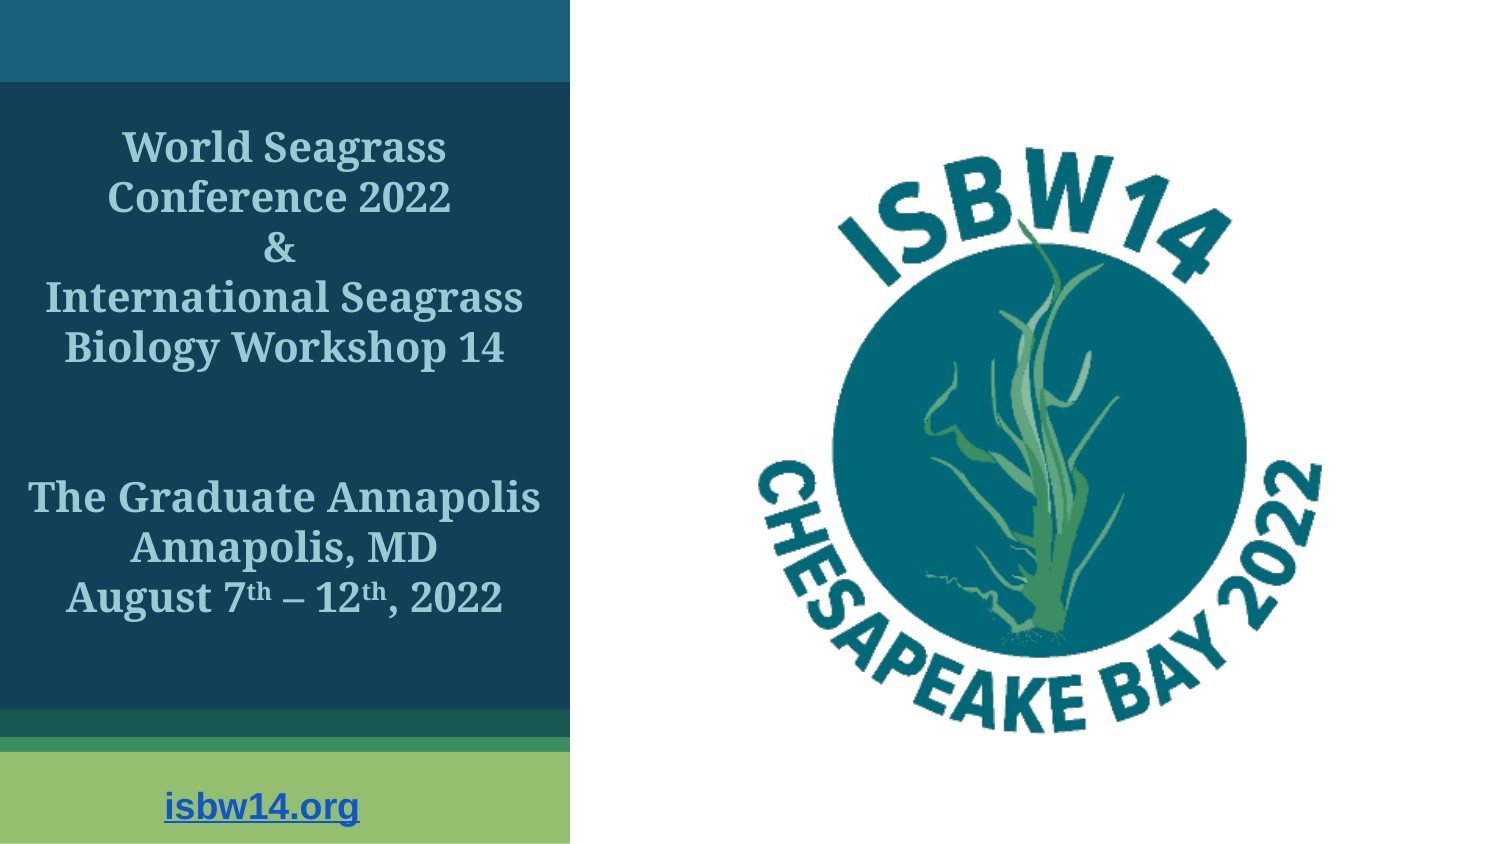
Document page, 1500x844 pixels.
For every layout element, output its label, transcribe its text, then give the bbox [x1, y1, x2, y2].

text_box World Seagrass Conference 2022 & International Seagrass Biology Workshop 14 The Graduate Annapolis Annapolis, MD August 7th – 12th, 2022 [0, 82, 570, 709]
text_box isbw14.org [104, 774, 421, 834]
picture [670, 82, 1394, 805]
